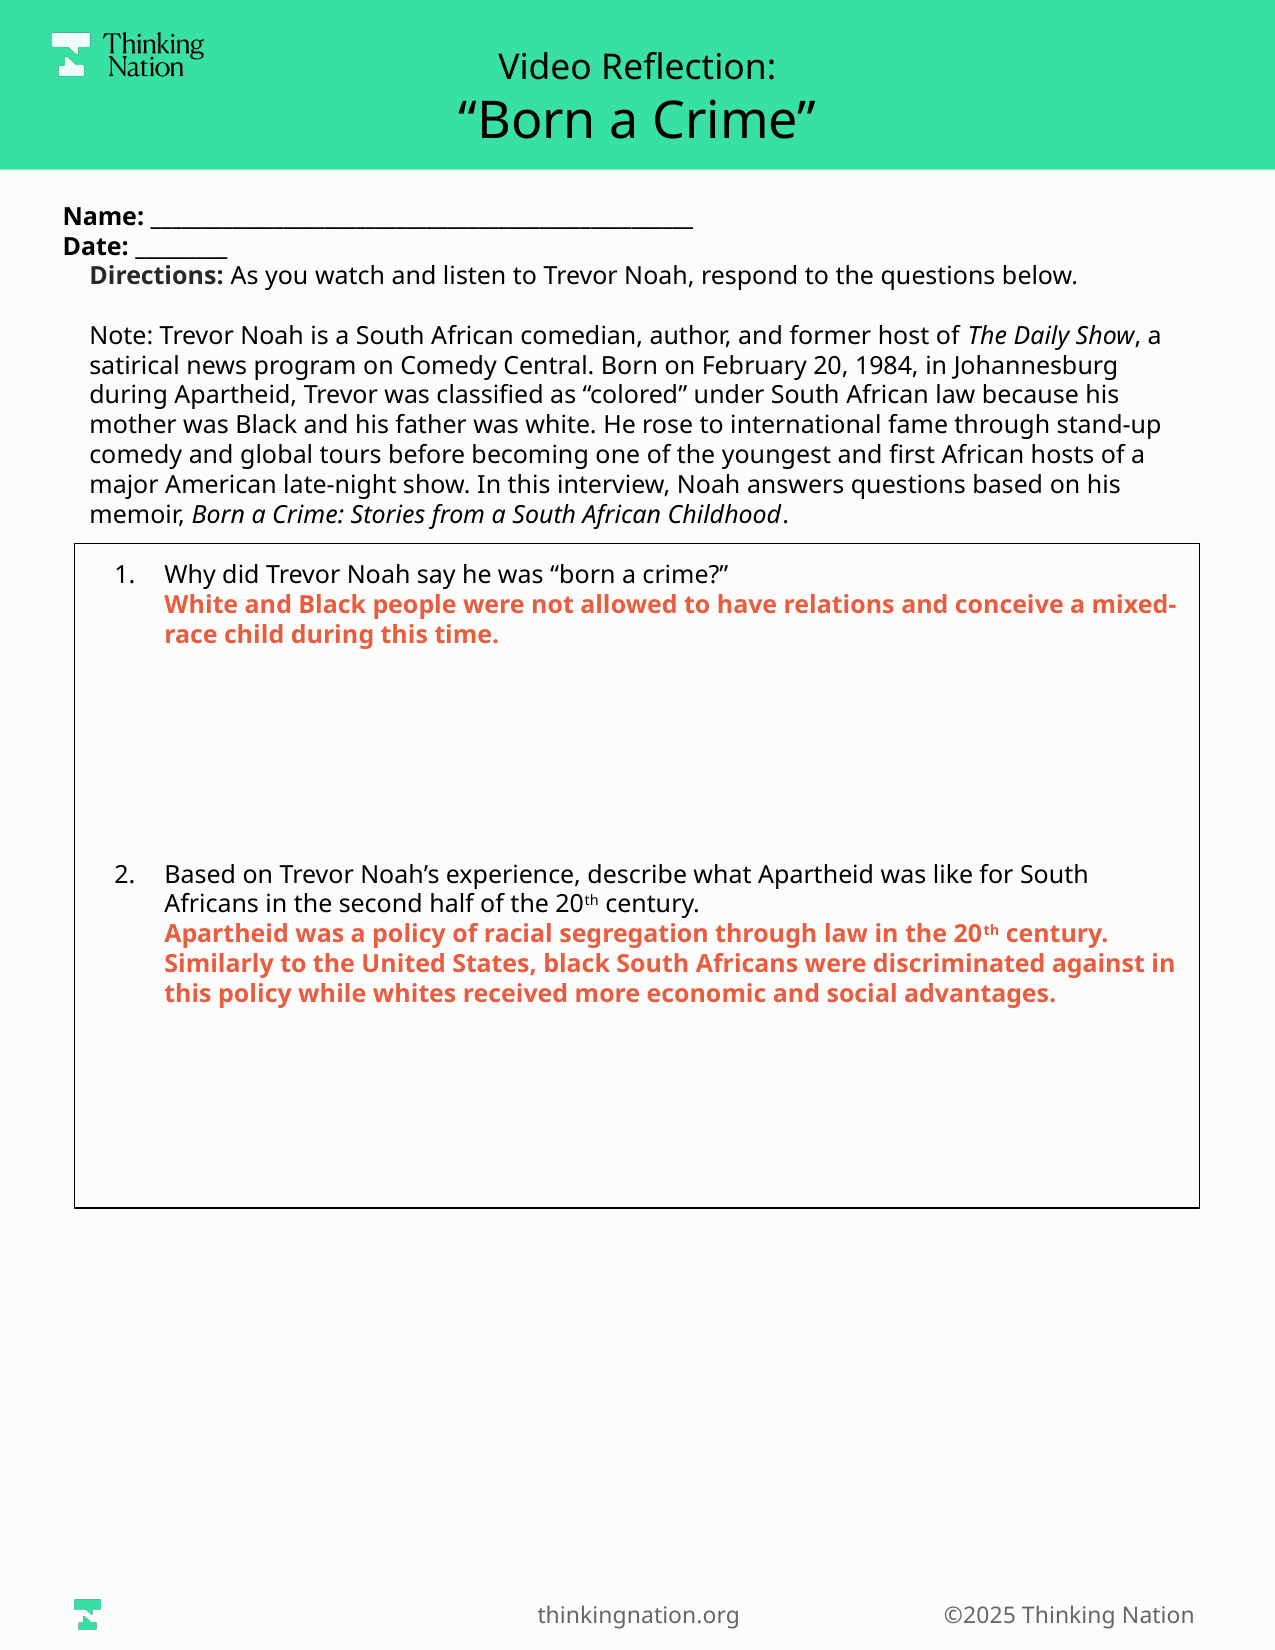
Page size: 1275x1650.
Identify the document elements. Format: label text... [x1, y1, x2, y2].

picture [35, 17, 210, 91]
text_box Name: _____________________________________________________ Date: _________ [47, 185, 1173, 245]
text_box ©2025 Thinking Nation [909, 1584, 1211, 1636]
picture [65, 1592, 109, 1636]
text_box Directions: As you watch and listen to Trevor Noah, respond to the questions below. Note: Trevor Noah is a South African comedian, author, and former host of The Daily Show, a satirical news program on Comedy Central. Born on February 20, 1984, in Johannesburg during Apartheid, Trevor was classified as “colored” under South African law because his mother was Black and his father was white. He rose to international fame through stand-up comedy and global tours before becoming one of the youngest and first African hosts of a major American late-night show. In this interview, Noah answers questions based on his memoir, Born a Crime: Stories from a South African Childhood. [74, 244, 1200, 528]
text_box Why did Trevor Noah say he was “born a crime?” White and Black people were not allowed to have relations and conceive a mixed-race child during this time. Based on Trevor Noah’s experience, describe what Apartheid was like for South Africans in the second half of the 20th century. Apartheid was a policy of racial segregation through law in the 20th century. Similarly to the United States, black South Africans were discriminated against in this policy while whites received more economic and social advantages. [74, 543, 1200, 1208]
text_box thinkingnation.org [488, 1584, 790, 1636]
text_box Video Reflection: “Born a Crime” [0, 0, 1275, 170]
